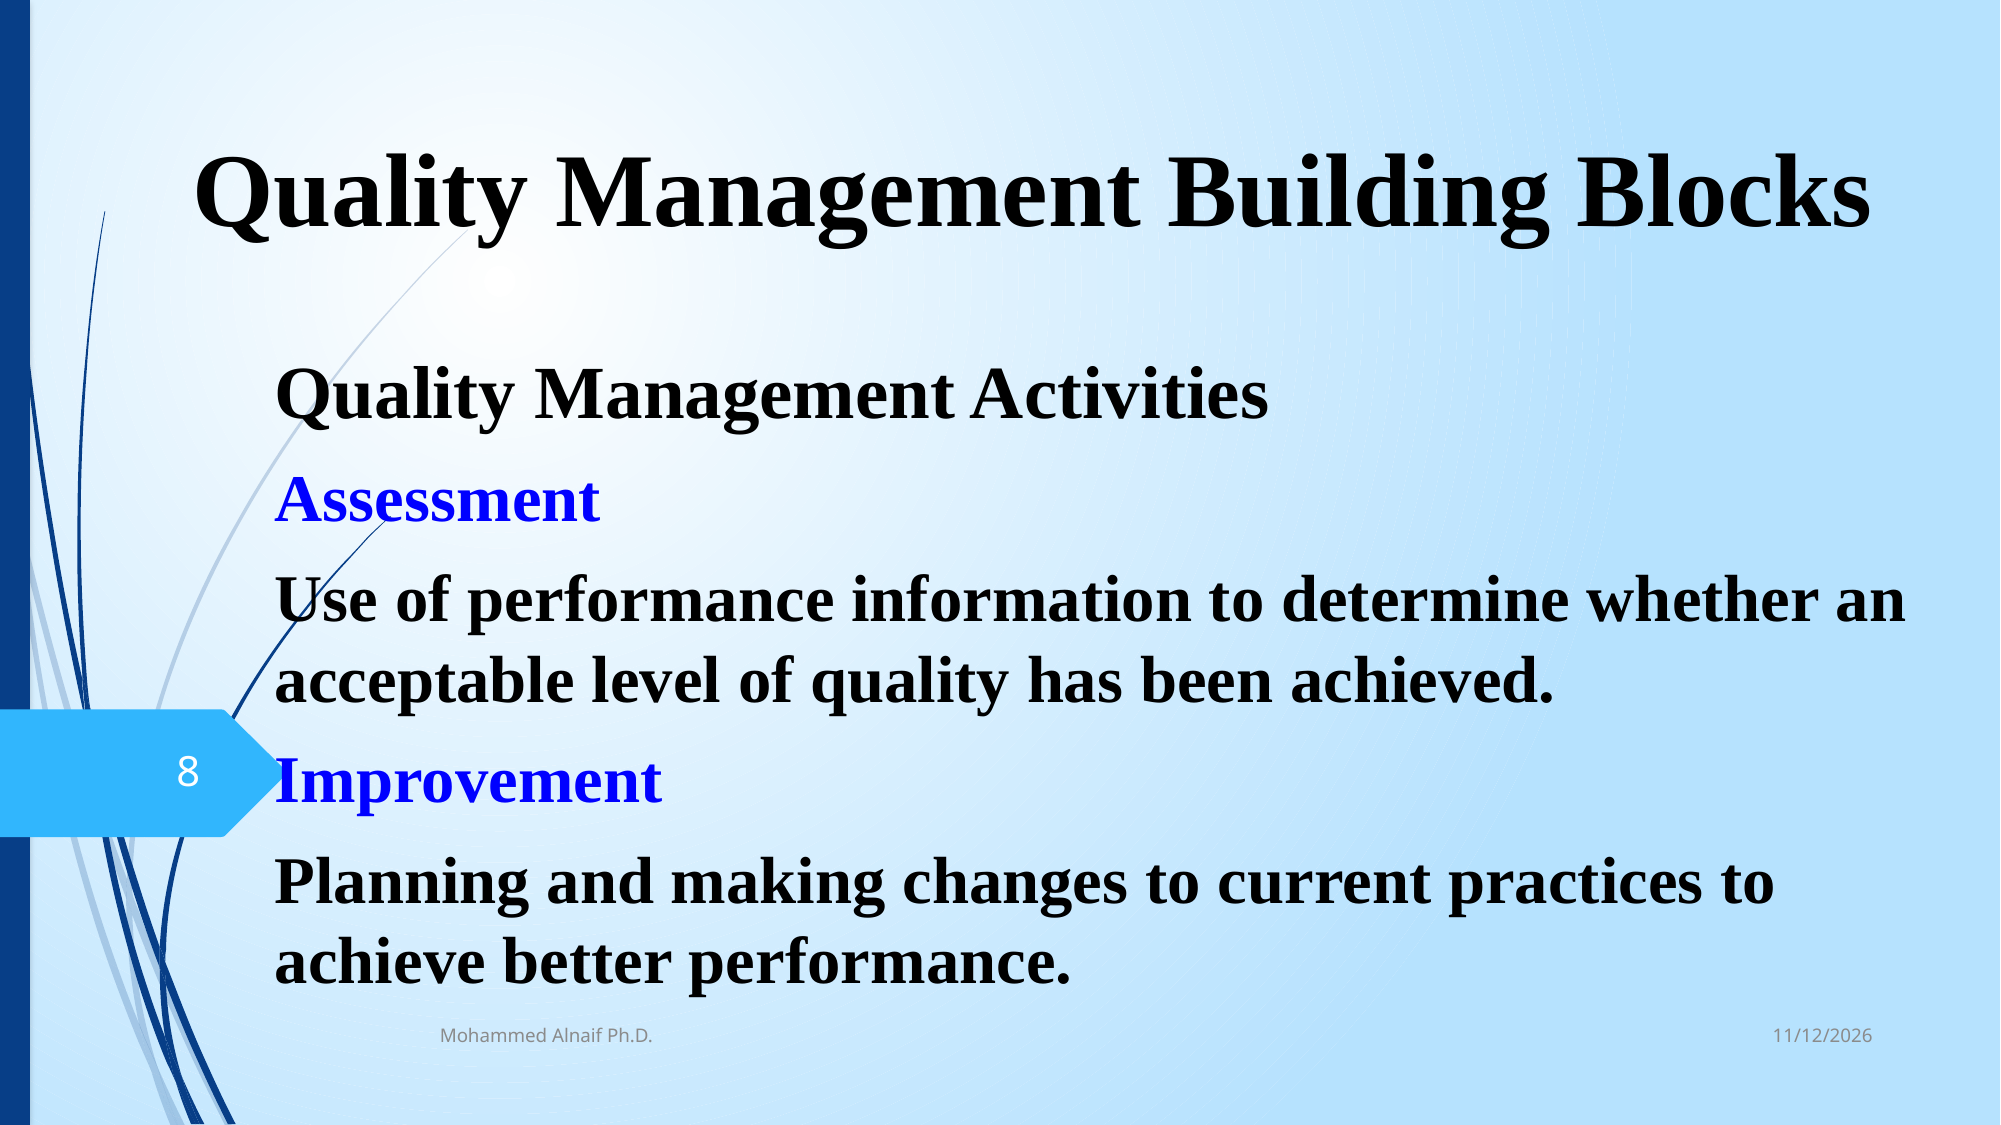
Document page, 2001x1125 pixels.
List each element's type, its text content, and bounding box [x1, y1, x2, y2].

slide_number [1699, 1005, 1888, 1067]
slide_number 8 [87, 743, 216, 803]
footer Mohammed Alnaif Ph.D. [424, 1006, 1675, 1067]
title Quality Management Building Blocks [177, 101, 1917, 256]
subtitle Quality Management Activities Assessment Use of performance information to determine whether an acceptable level of quality has been achieved. Improvement Planning and making changes to current practices to achieve better performance. [259, 335, 1934, 1025]
